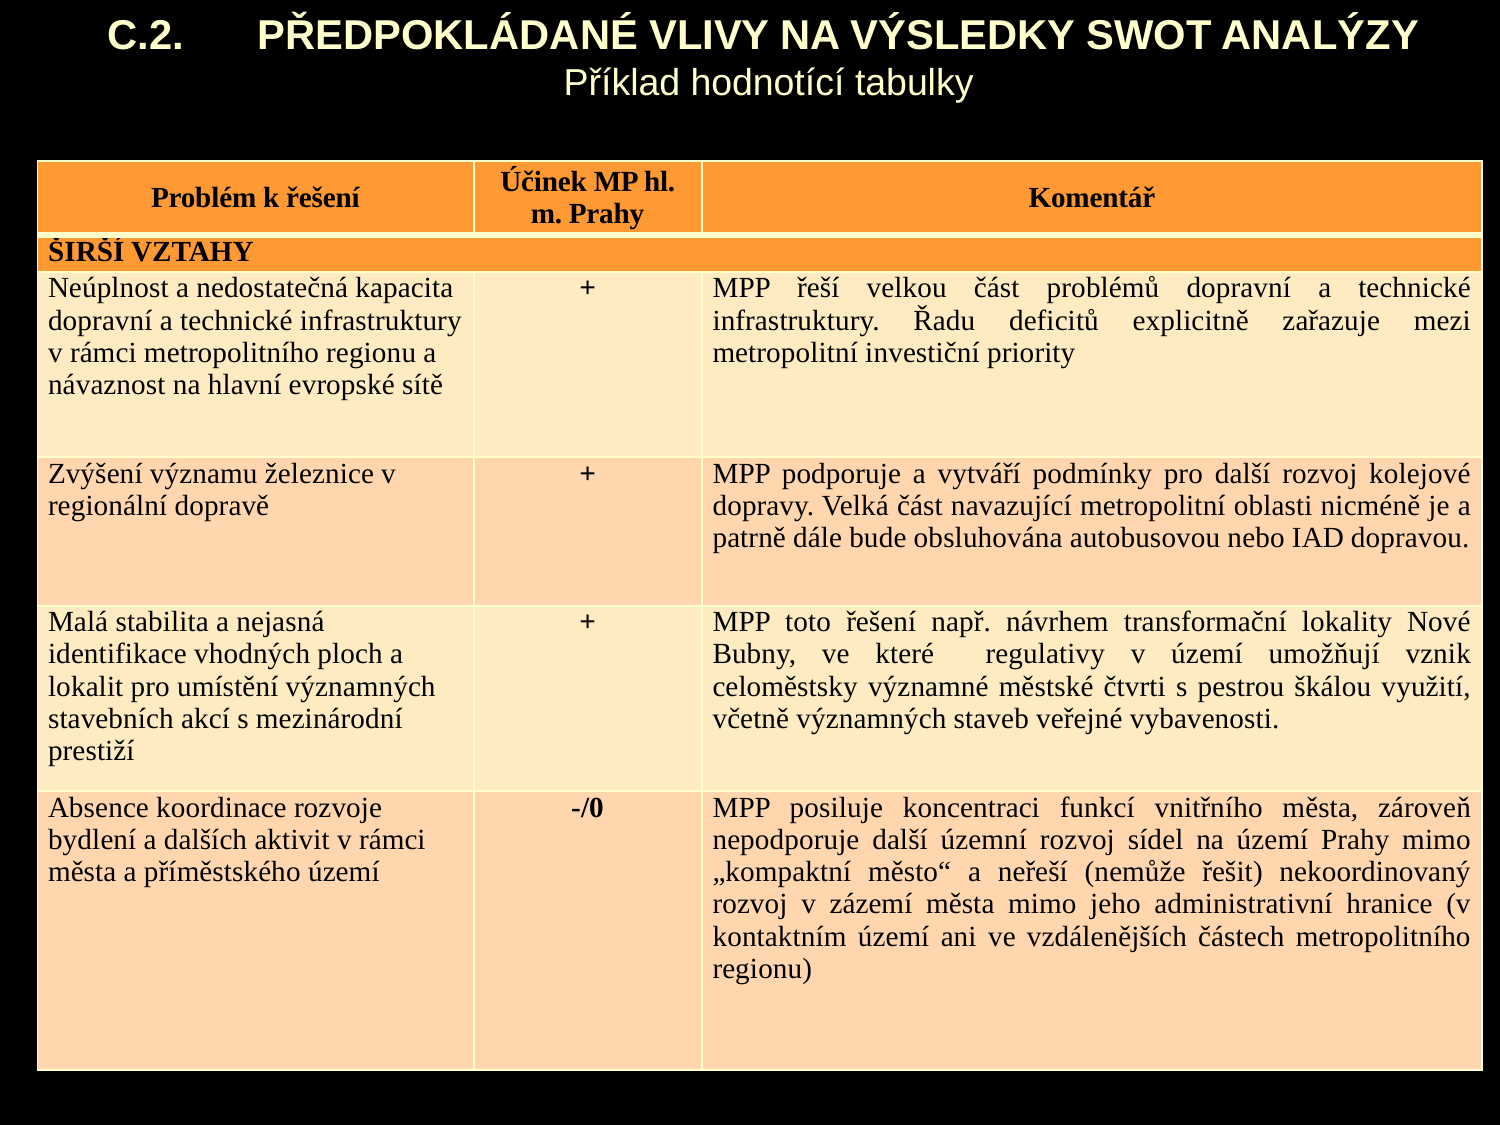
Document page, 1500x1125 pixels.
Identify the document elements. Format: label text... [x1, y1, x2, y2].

table_cell -/0 [475, 792, 701, 1069]
table_cell + [475, 458, 701, 605]
table_cell MPP posiluje koncentraci funkcí vnitřního města, zároveň nepodporuje další územní rozvoj sídel na území Prahy mimo „kompaktní město“ a neřeší (nemůže řešit) nekoordinovaný rozvoj v zázemí města mimo jeho administrativní hranice (v kontaktním území ani ve vzdálenějších částech metropolitního regionu) [703, 792, 1481, 1069]
table_cell Malá stabilita a nejasná identifikace vhodných ploch a lokalit pro umístění významných stavebních akcí s mezinárodní prestiží [38, 607, 473, 790]
table_cell + [475, 607, 701, 790]
table_cell Neúplnost a nedostatečná kapacita dopravní a technické infrastruktury v rámci metropolitního regionu a návaznost na hlavní evropské sítě [38, 273, 473, 456]
table_cell MPP toto řešení např. návrhem transformační lokality Nové Bubny, ve které regulativy v území umožňují vznik celoměstsky významné městské čtvrti s pestrou škálou využití, včetně významných staveb veřejné vybavenosti. [703, 607, 1481, 790]
table_cell MPP řeší velkou část problémů dopravní a technické infrastruktury. Řadu deficitů explicitně zařazuje mezi metropolitní investiční priority [703, 273, 1481, 456]
table_cell ŠIRŠÍ VZTAHY [38, 238, 1481, 271]
table_cell + [475, 273, 701, 456]
table_cell Zvýšení významu železnice v regionální dopravě [38, 458, 473, 605]
table_cell Absence koordinace rozvoje bydlení a dalších aktivit v rámci města a příměstského území [38, 792, 473, 1069]
title C.2. PŘEDPOKLÁDANÉ VLIVY NA VÝSLEDKY SWOT ANALÝZY Příklad hodnotící tabulky [37, 0, 1500, 126]
table_header Problém k řešení [38, 162, 473, 232]
table_cell MPP podporuje a vytváří podmínky pro další rozvoj kolejové dopravy. Velká část navazující metropolitní oblasti nicméně je a patrně dále bude obsluhována autobusovou nebo IAD dopravou. [703, 458, 1481, 605]
table_header Účinek MP hl. m. Prahy [475, 162, 701, 232]
table_header Komentář [703, 162, 1481, 232]
